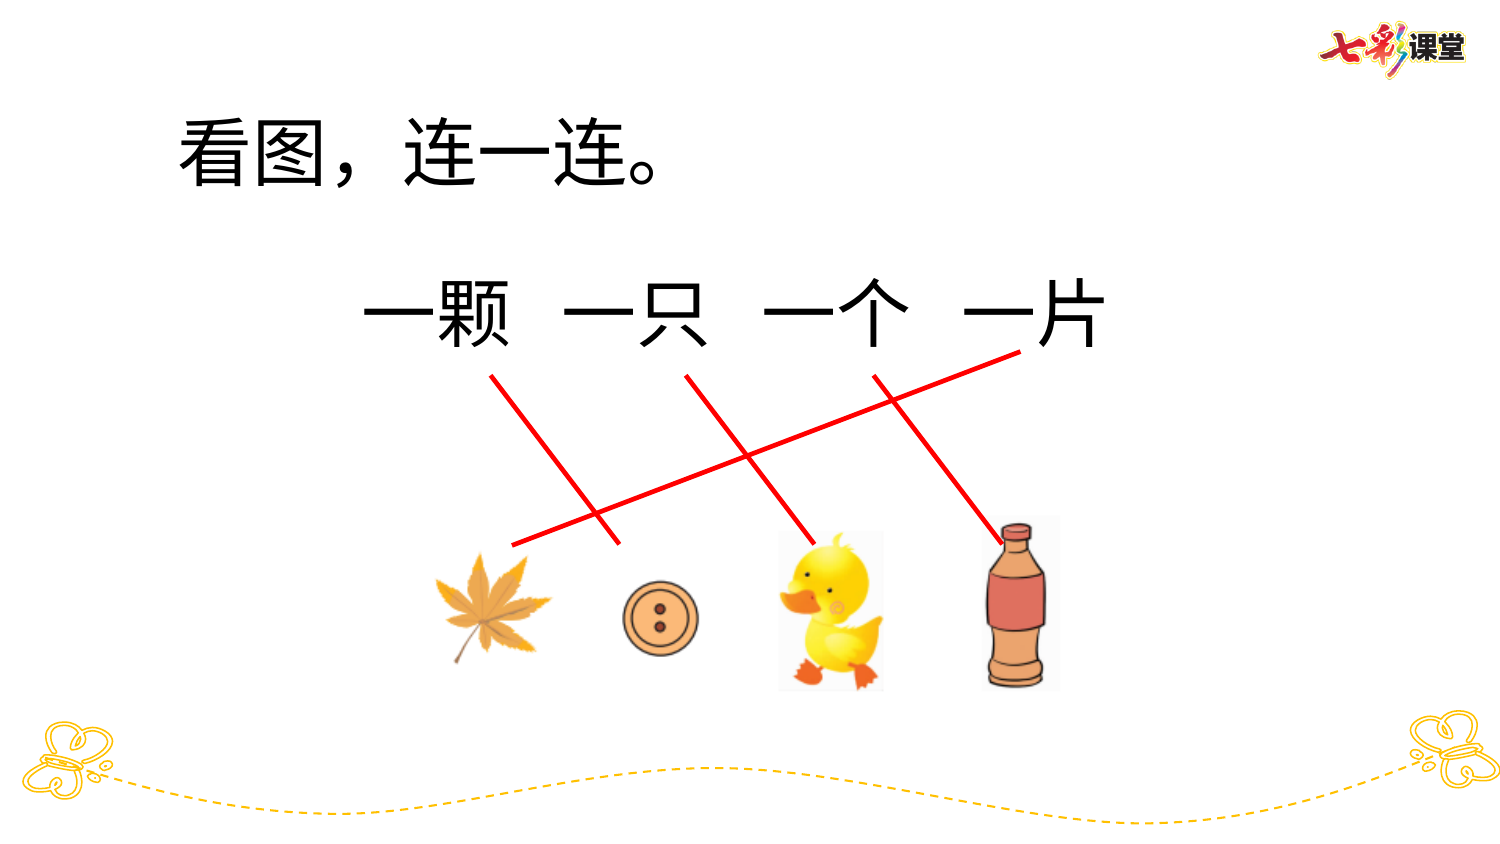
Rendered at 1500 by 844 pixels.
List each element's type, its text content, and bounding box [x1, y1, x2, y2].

picture [424, 497, 1076, 704]
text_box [511, 351, 1021, 546]
picture [1316, 20, 1468, 80]
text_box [685, 375, 815, 545]
text_box 看图，连一连。 [163, 97, 771, 203]
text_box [873, 375, 1003, 545]
text_box 一颗 一只 一个 一片 [346, 258, 1161, 364]
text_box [490, 375, 511, 545]
